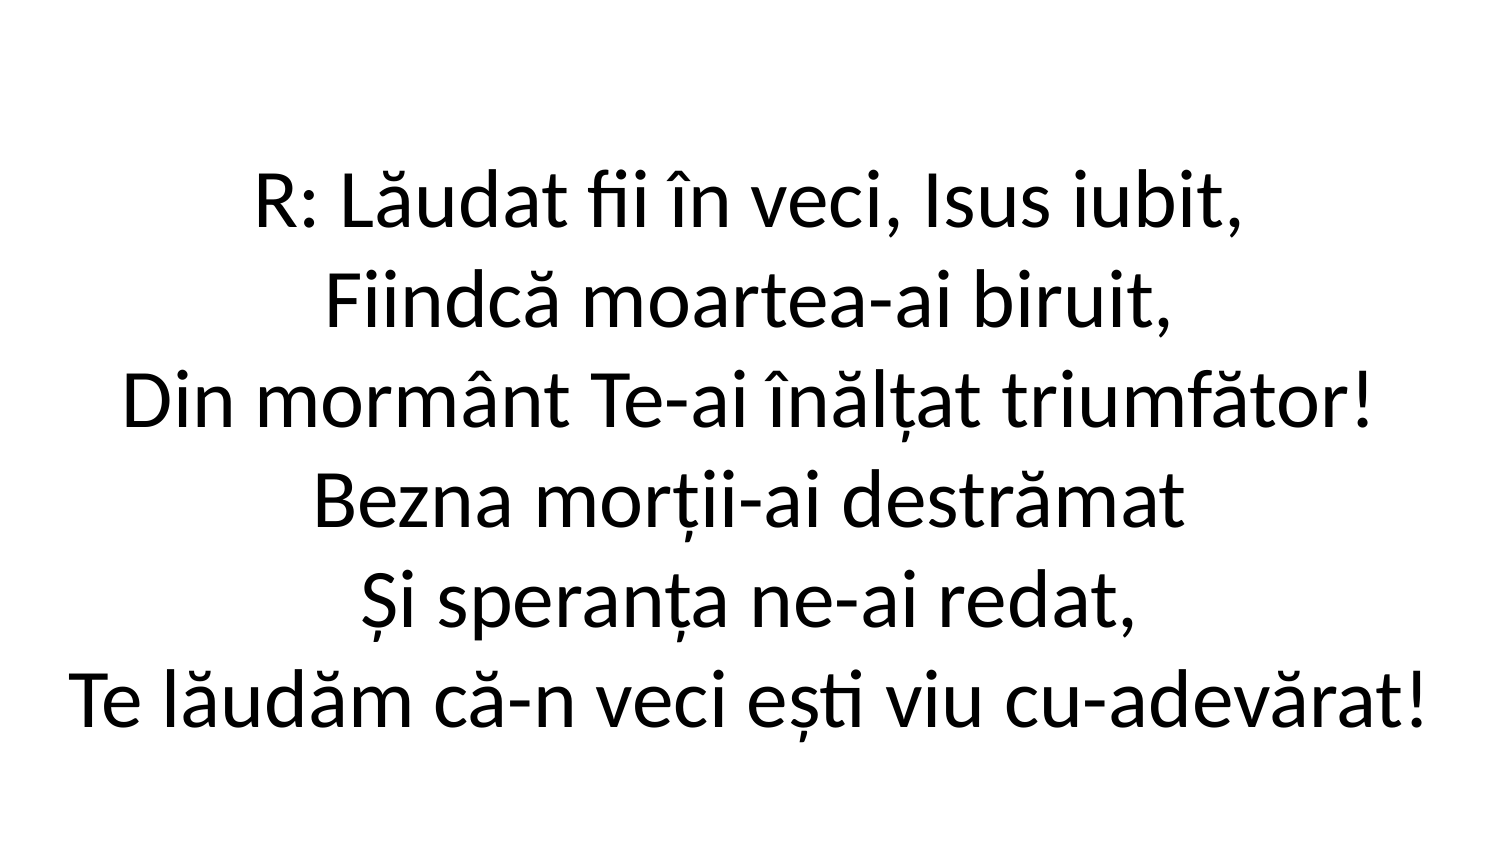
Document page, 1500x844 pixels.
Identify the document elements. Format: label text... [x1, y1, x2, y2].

text_box R: Lăudat fii în veci, Isus iubit, Fiindcă moartea-ai biruit, Din mormânt Te-ai înălțat triumfător! Bezna morții-ai destrămat Și speranța ne-ai redat, Te lăudăm că-n veci ești viu cu-adevărat! [53, 92, 1447, 752]
